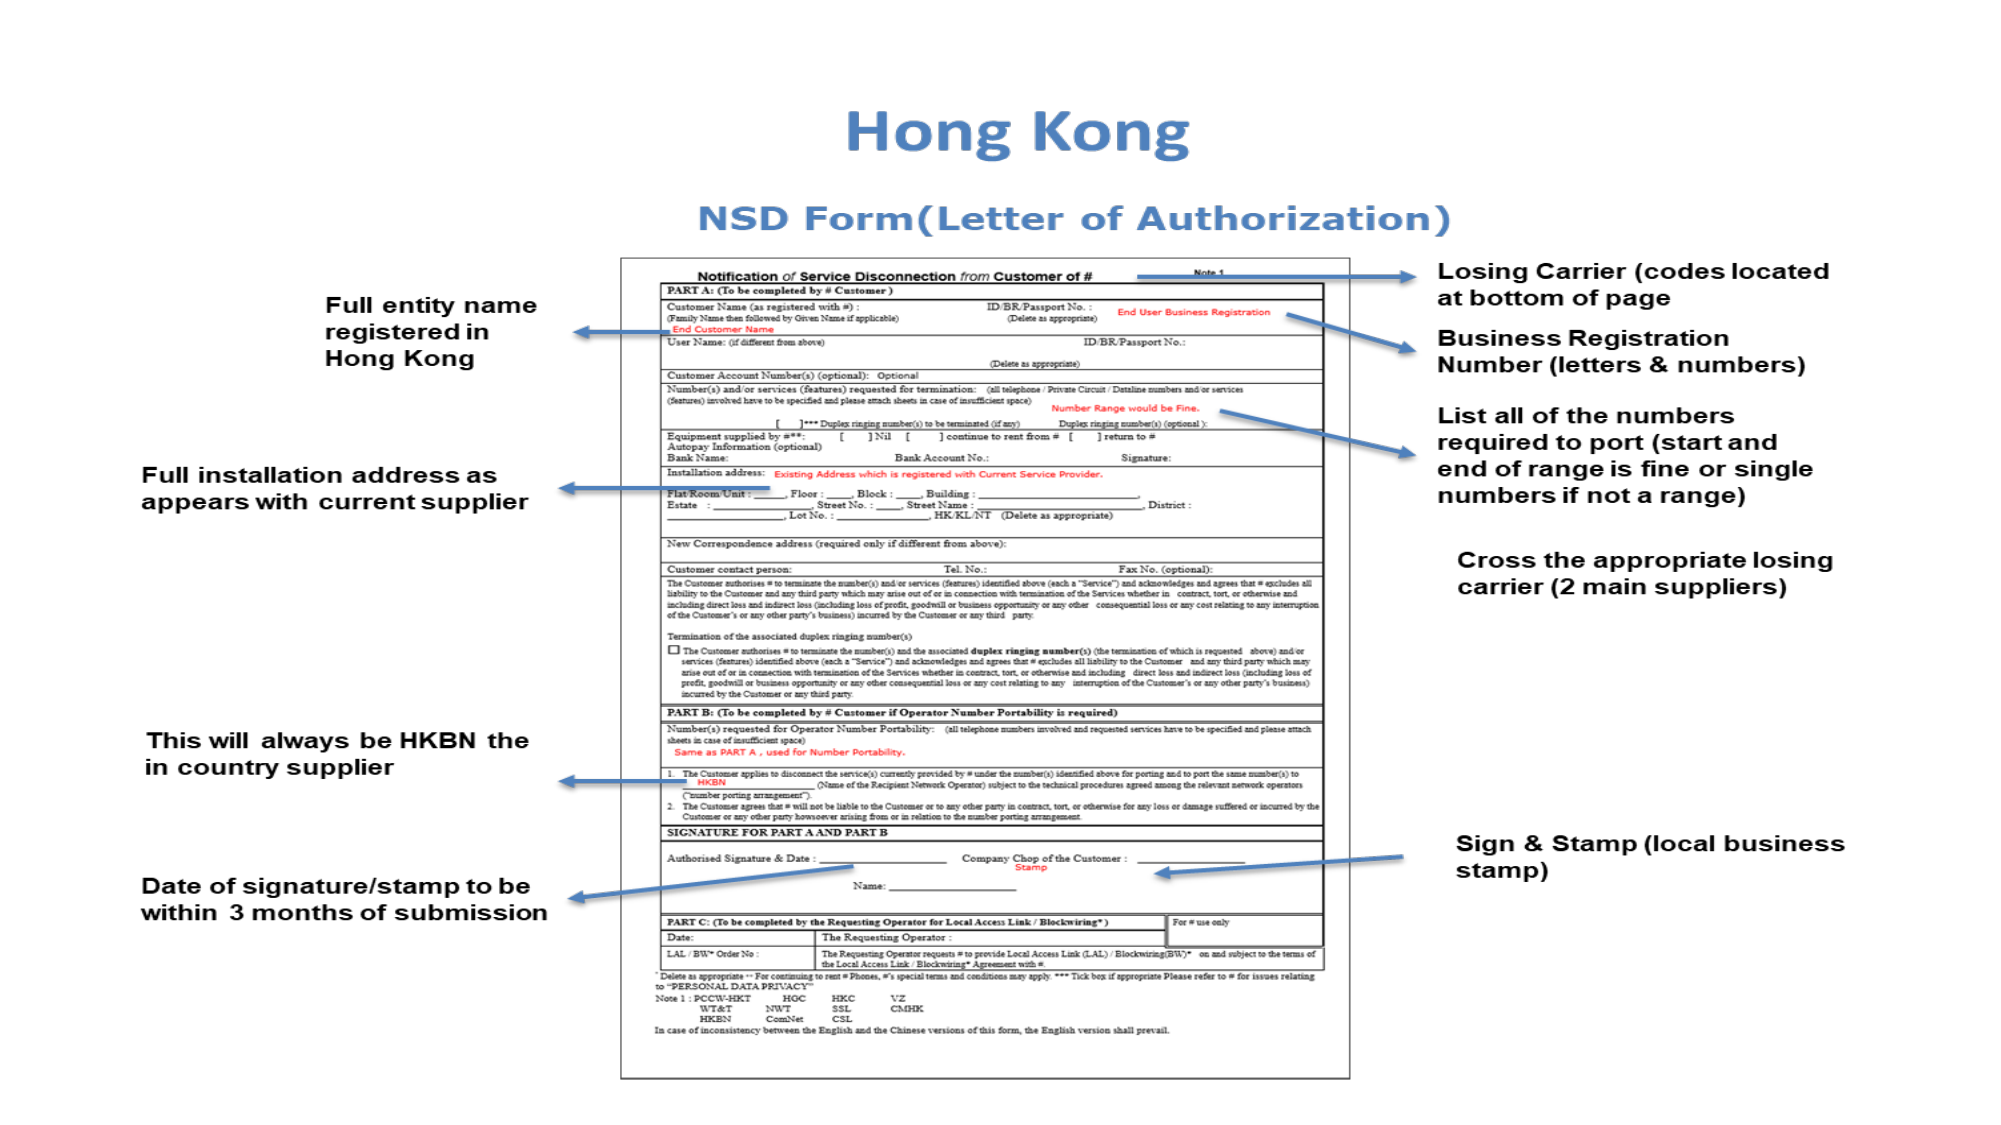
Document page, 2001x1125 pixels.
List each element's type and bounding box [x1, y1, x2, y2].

list [121, 74, 1886, 1105]
